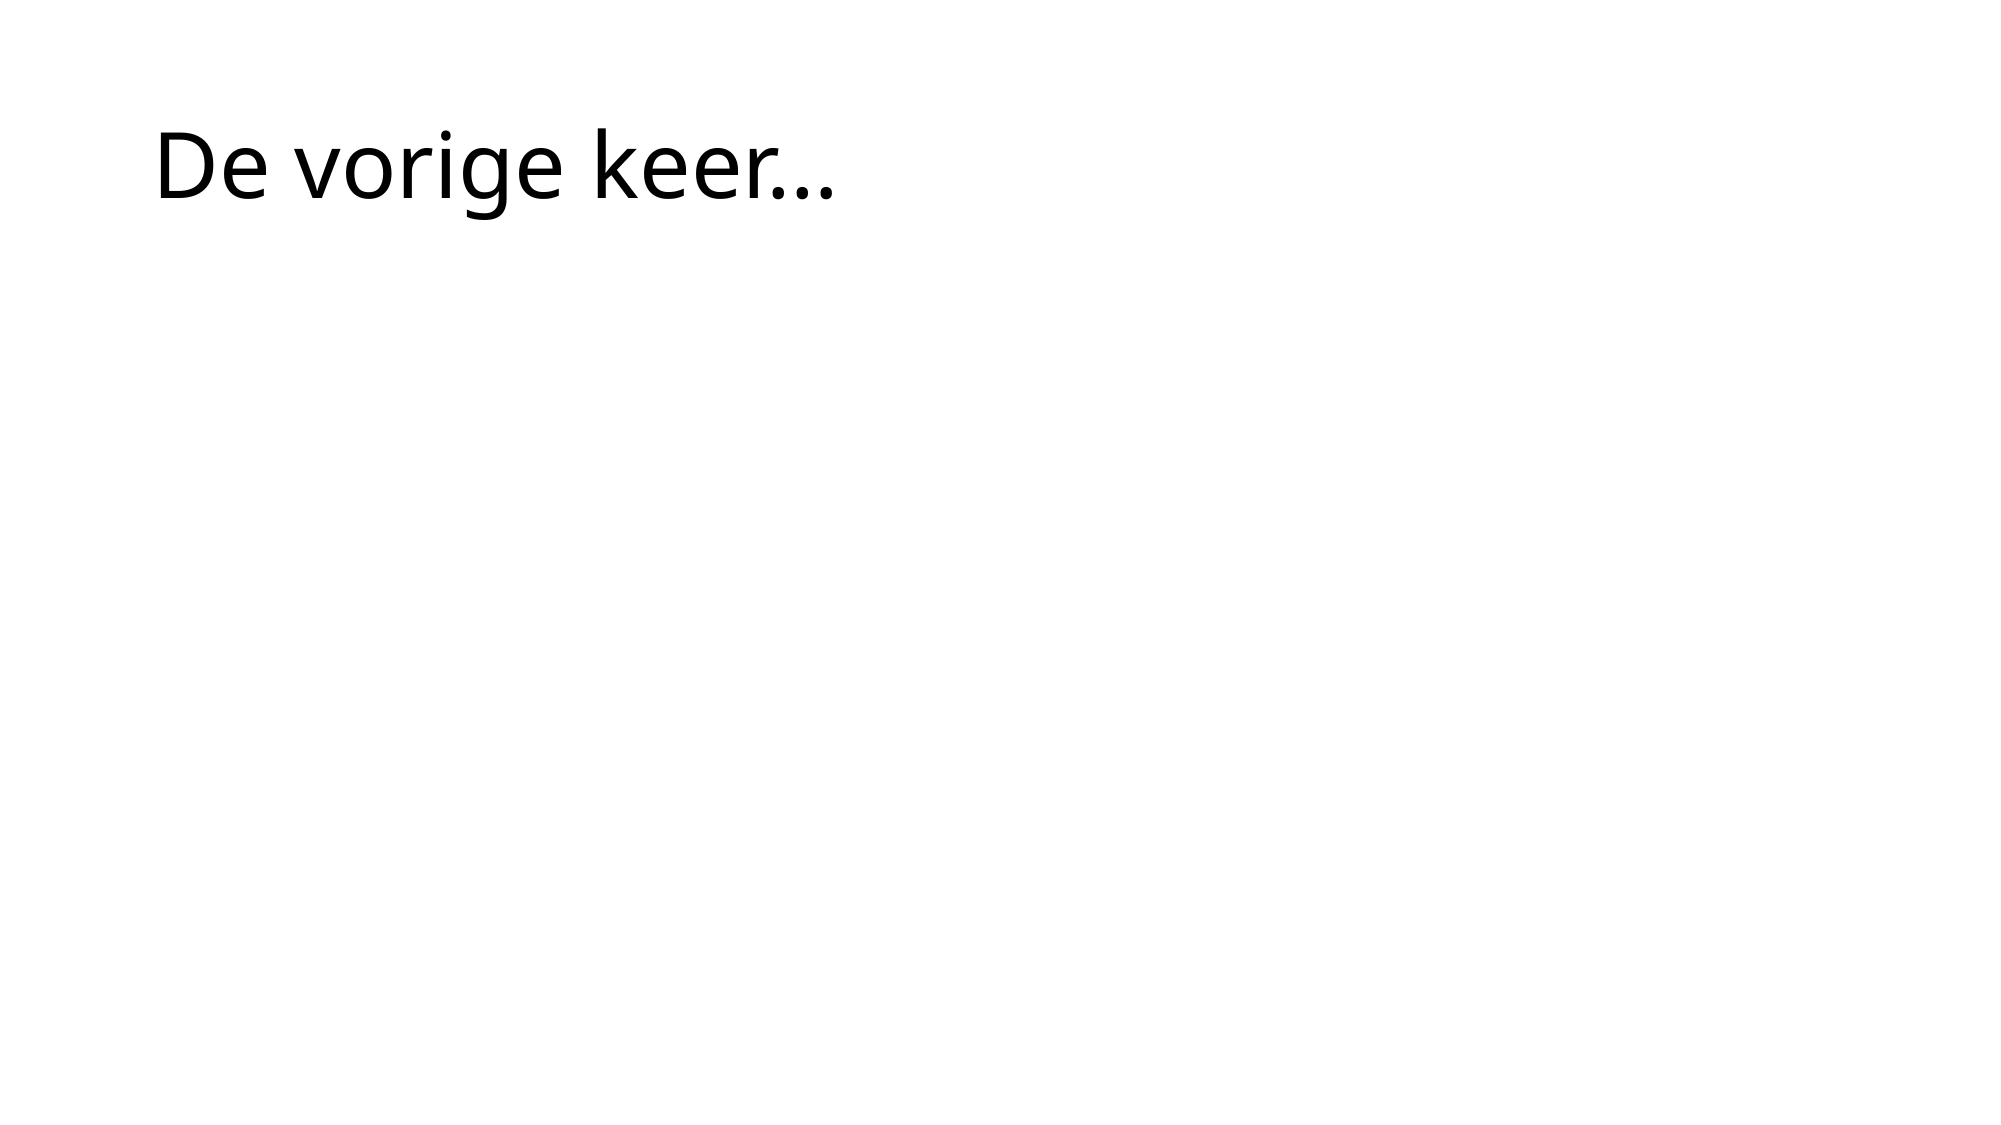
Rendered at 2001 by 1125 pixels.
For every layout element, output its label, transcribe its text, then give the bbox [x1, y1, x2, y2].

title De vorige keer… [137, 59, 1863, 278]
